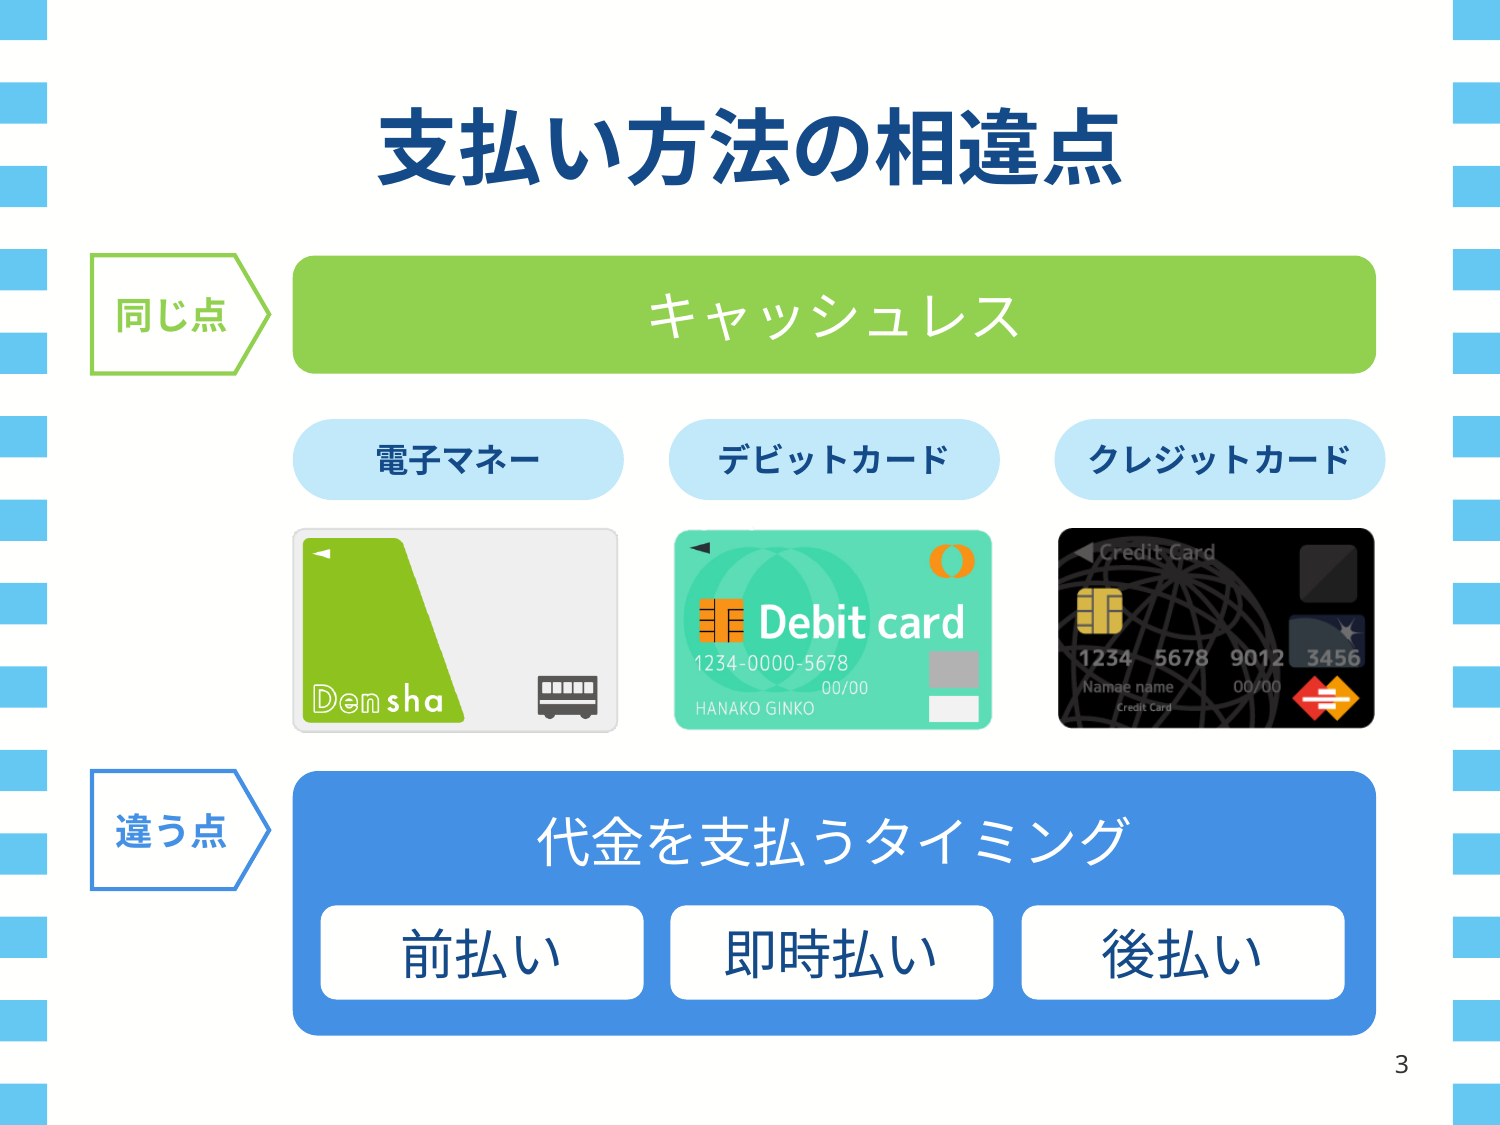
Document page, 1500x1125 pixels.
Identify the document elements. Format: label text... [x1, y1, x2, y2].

slide_number 2 [1086, 1035, 1424, 1096]
text_box クレジットカード [1053, 418, 1387, 502]
text_box デビットカード [667, 418, 1001, 502]
text_box 代金を支払うタイミング [291, 769, 1378, 1037]
text_box 即時払い [669, 904, 995, 1001]
text_box 前払い [319, 904, 645, 1001]
picture [289, 521, 623, 735]
title 支払い方法の相違点 [26, 42, 1474, 261]
text_box 同じ点 [90, 254, 271, 375]
text_box 違う点 [90, 769, 271, 891]
picture [670, 526, 999, 731]
picture [1058, 528, 1375, 729]
text_box 電子マネー [291, 418, 625, 502]
text_box キャッシュレス [291, 254, 1378, 375]
text_box 後払い [1020, 904, 1346, 1001]
